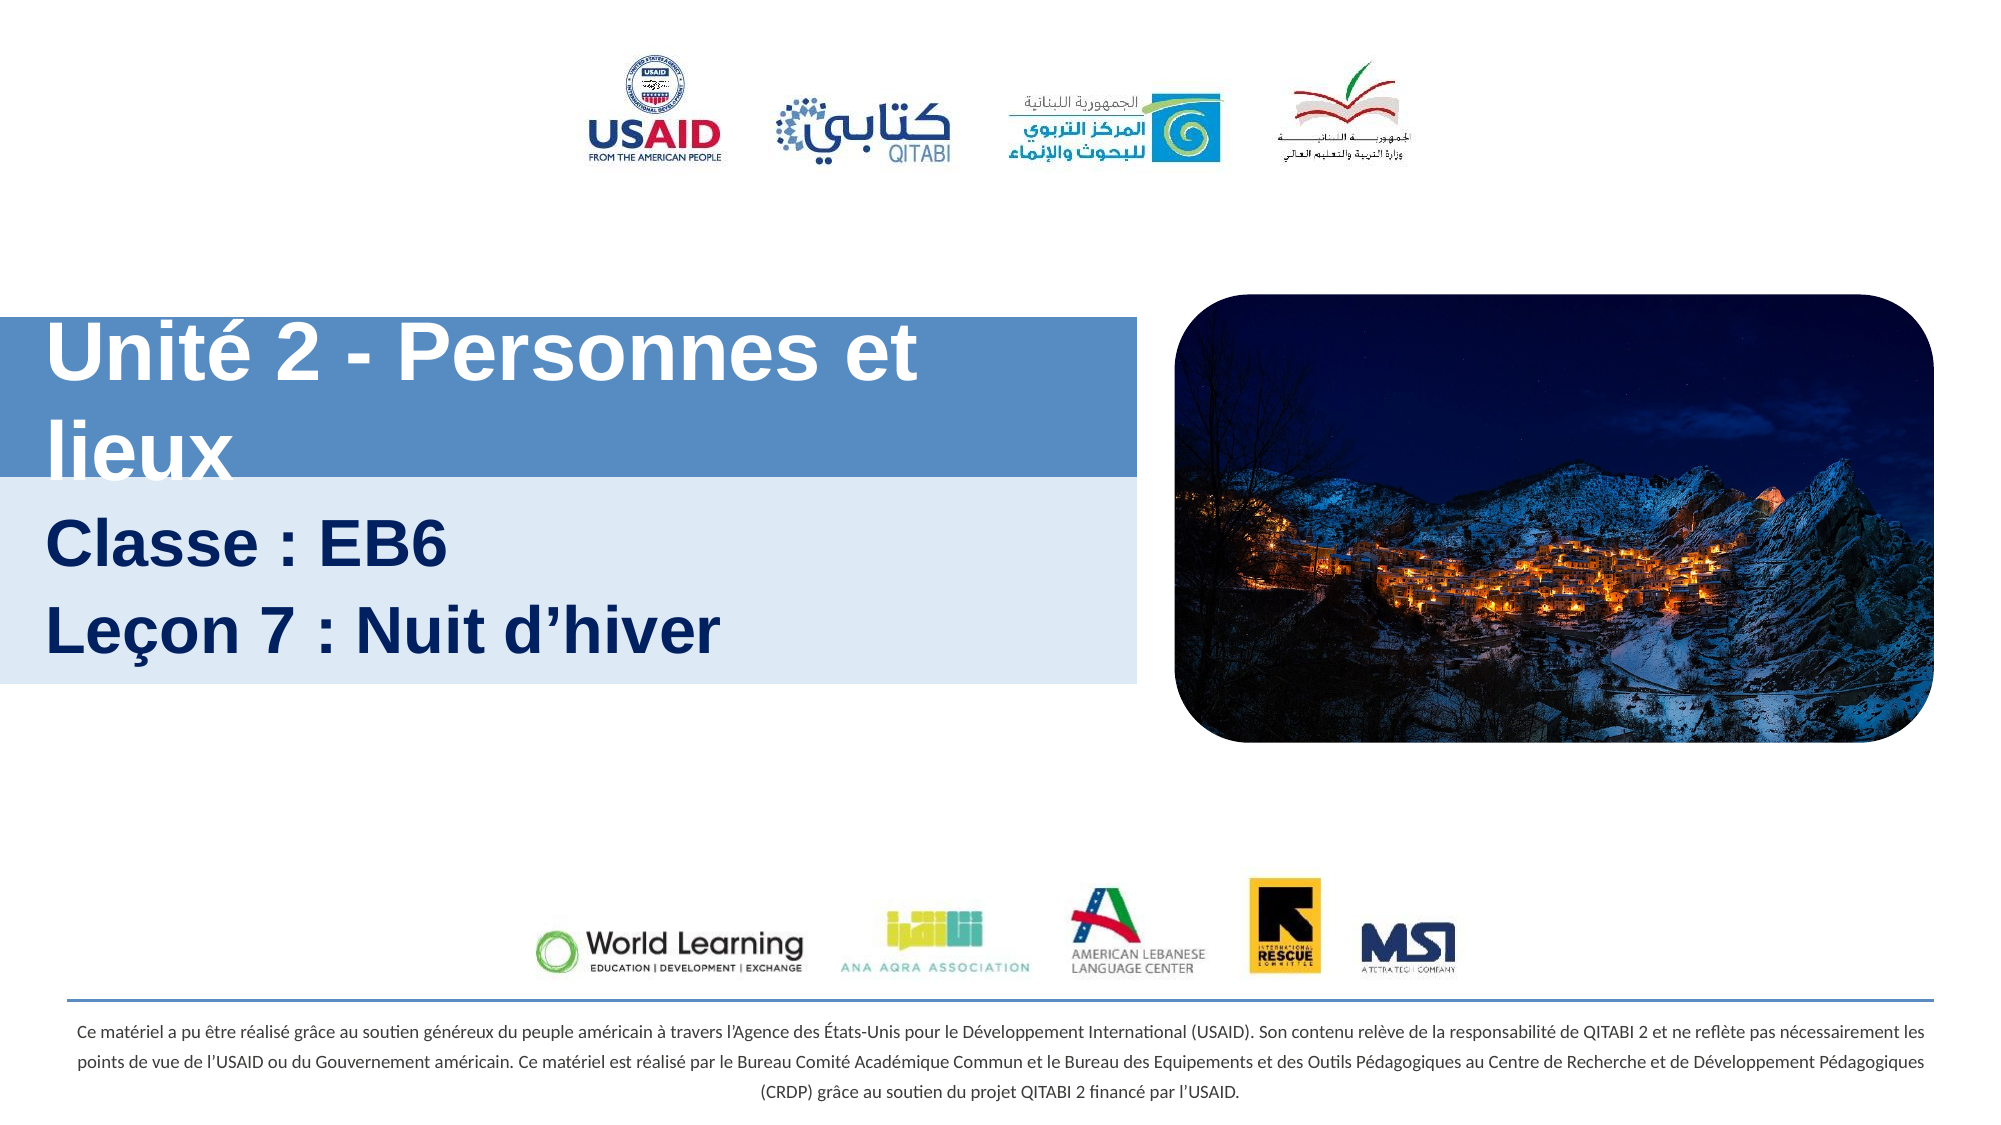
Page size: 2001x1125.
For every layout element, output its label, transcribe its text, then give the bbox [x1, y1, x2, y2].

text_box Classe : EB6 Leçon 7 : Nuit d’hiver [0, 477, 1137, 684]
picture [0, 0, 2000, 174]
picture [520, 867, 1481, 996]
picture [1174, 294, 1935, 743]
text_box Unité 2 - Personnes et lieux [0, 318, 1137, 477]
text_box Ce matériel a pu être réalisé grâce au soutien généreux du peuple américain à travers l’Agence des États-Unis pour le Développement International (USAID). Son contenu relève de la responsabilité de QITABI 2 et ne reflète pas nécessairement les points de vue de l’USAID ou du Gouvernement américain. Ce matériel est réalisé par le Bureau Comité Académique Commun et le Bureau des Equipements et des Outils Pédagogiques au Centre de Recherche et de Développement Pédagogiques (CRDP) grâce au soutien du projet QITABI 2 financé par l’USAID. [56, 1005, 1945, 1095]
